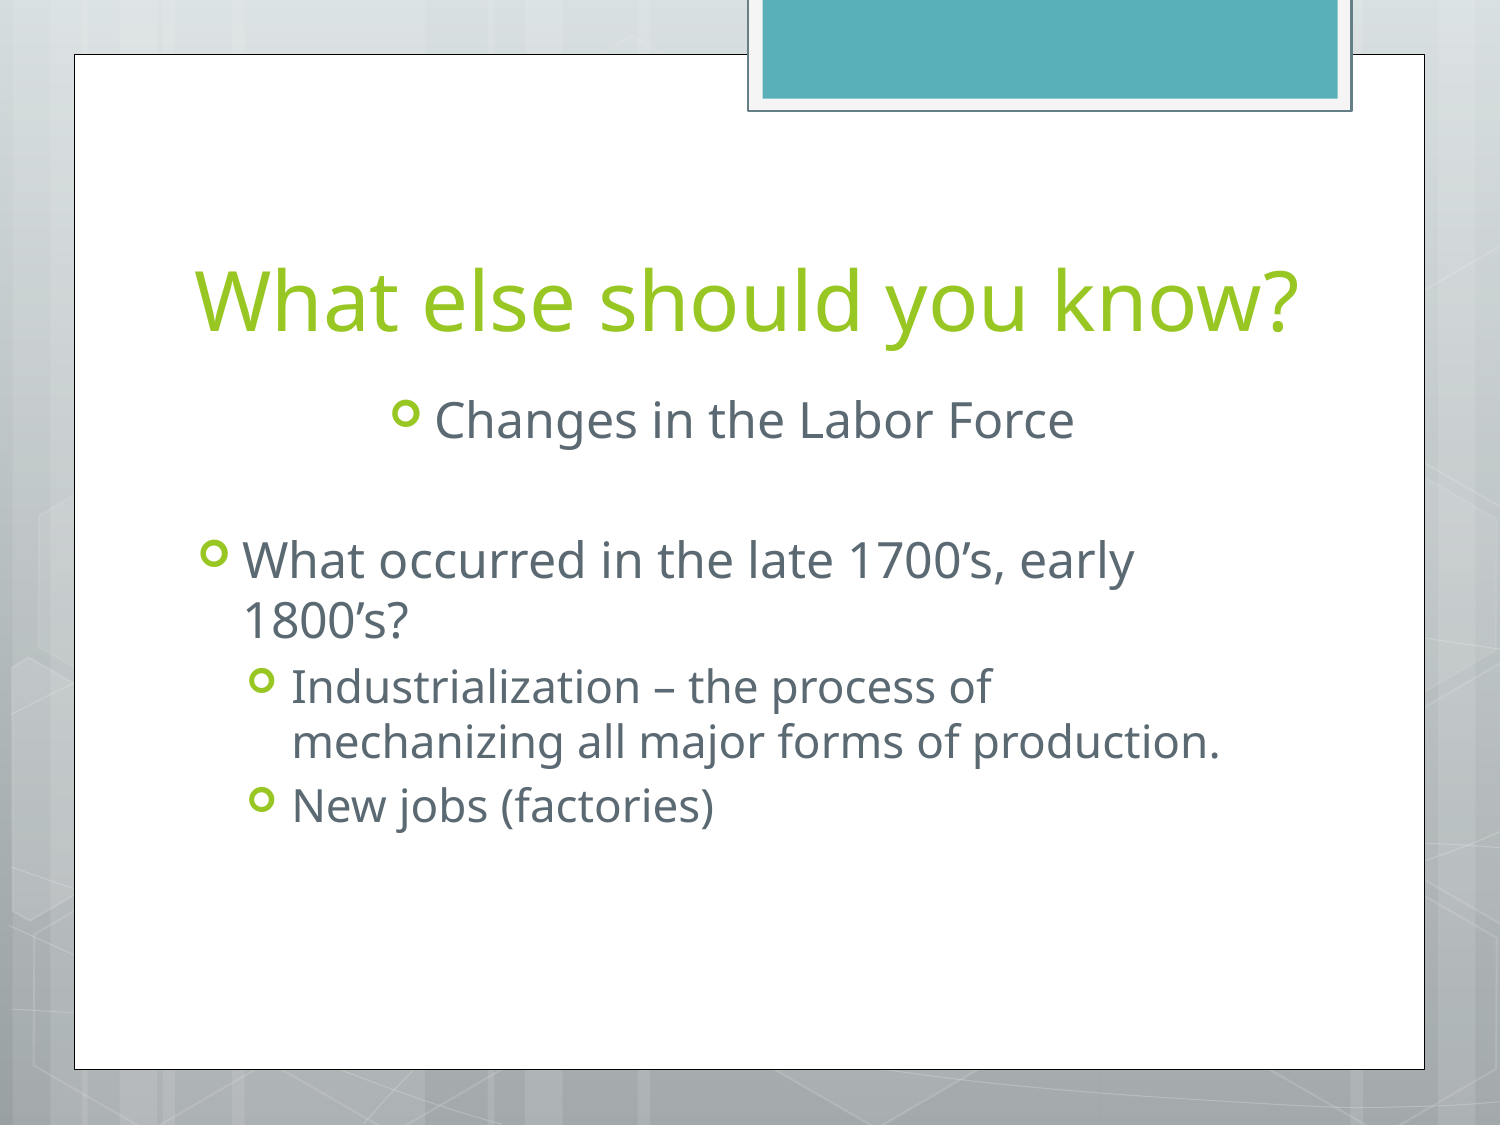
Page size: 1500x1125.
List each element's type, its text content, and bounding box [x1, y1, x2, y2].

list Changes in the Labor Force What occurred in the late 1700’s, early 1800’s? Industrialization – the process of mechanizing all major forms of production. New jobs (factories) [171, 381, 1283, 957]
title What else should you know? [171, 168, 1324, 357]
